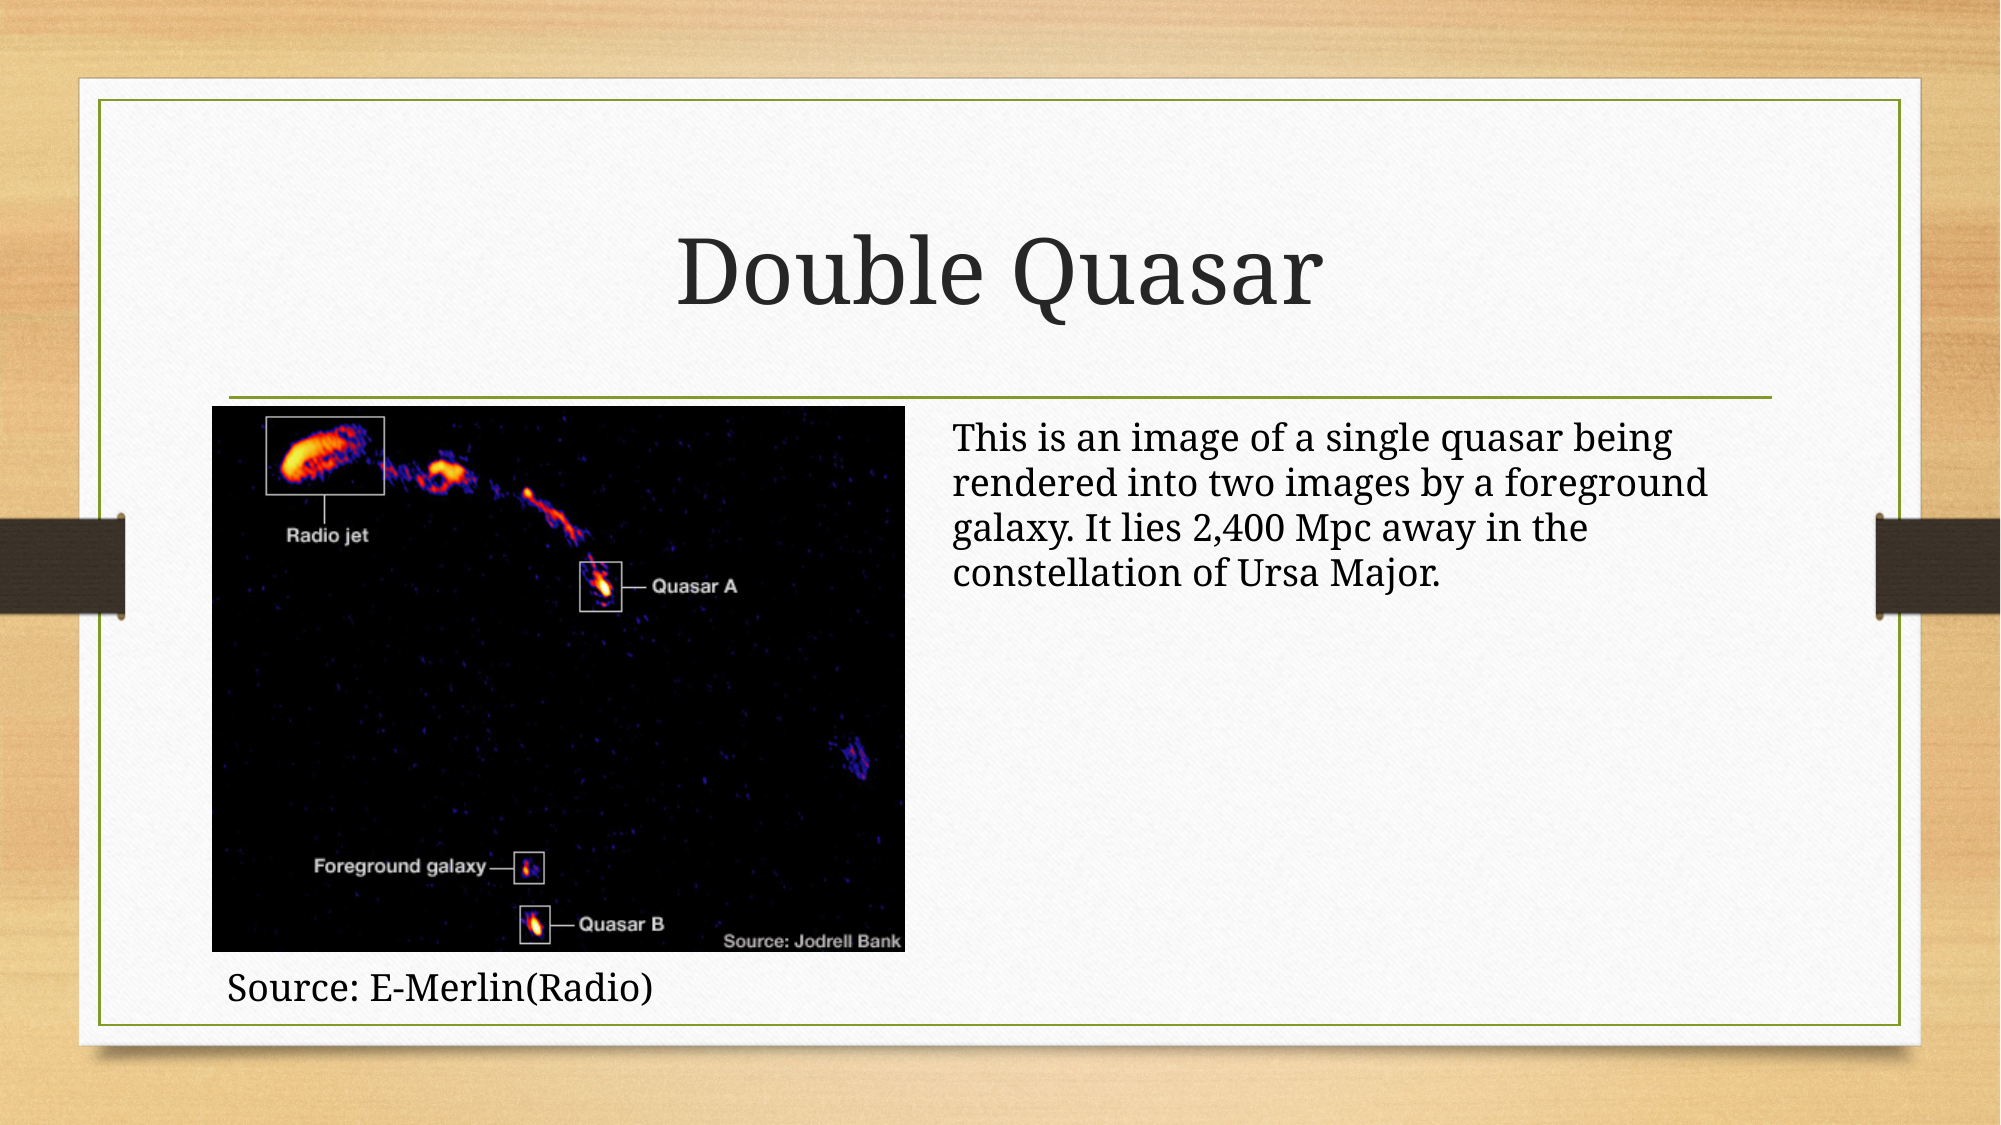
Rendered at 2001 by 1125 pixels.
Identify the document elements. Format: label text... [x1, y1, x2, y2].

picture [0, 0, 2001, 1125]
text_box This is an image of a single quasar being rendered into two images by a foreground galaxy. It lies 2,400 Mpc away in the constellation of Ursa Major. [937, 406, 1788, 602]
title Double Quasar [212, 161, 1788, 375]
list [212, 406, 905, 952]
text_box Source: E-Merlin(Radio) [212, 956, 802, 1016]
